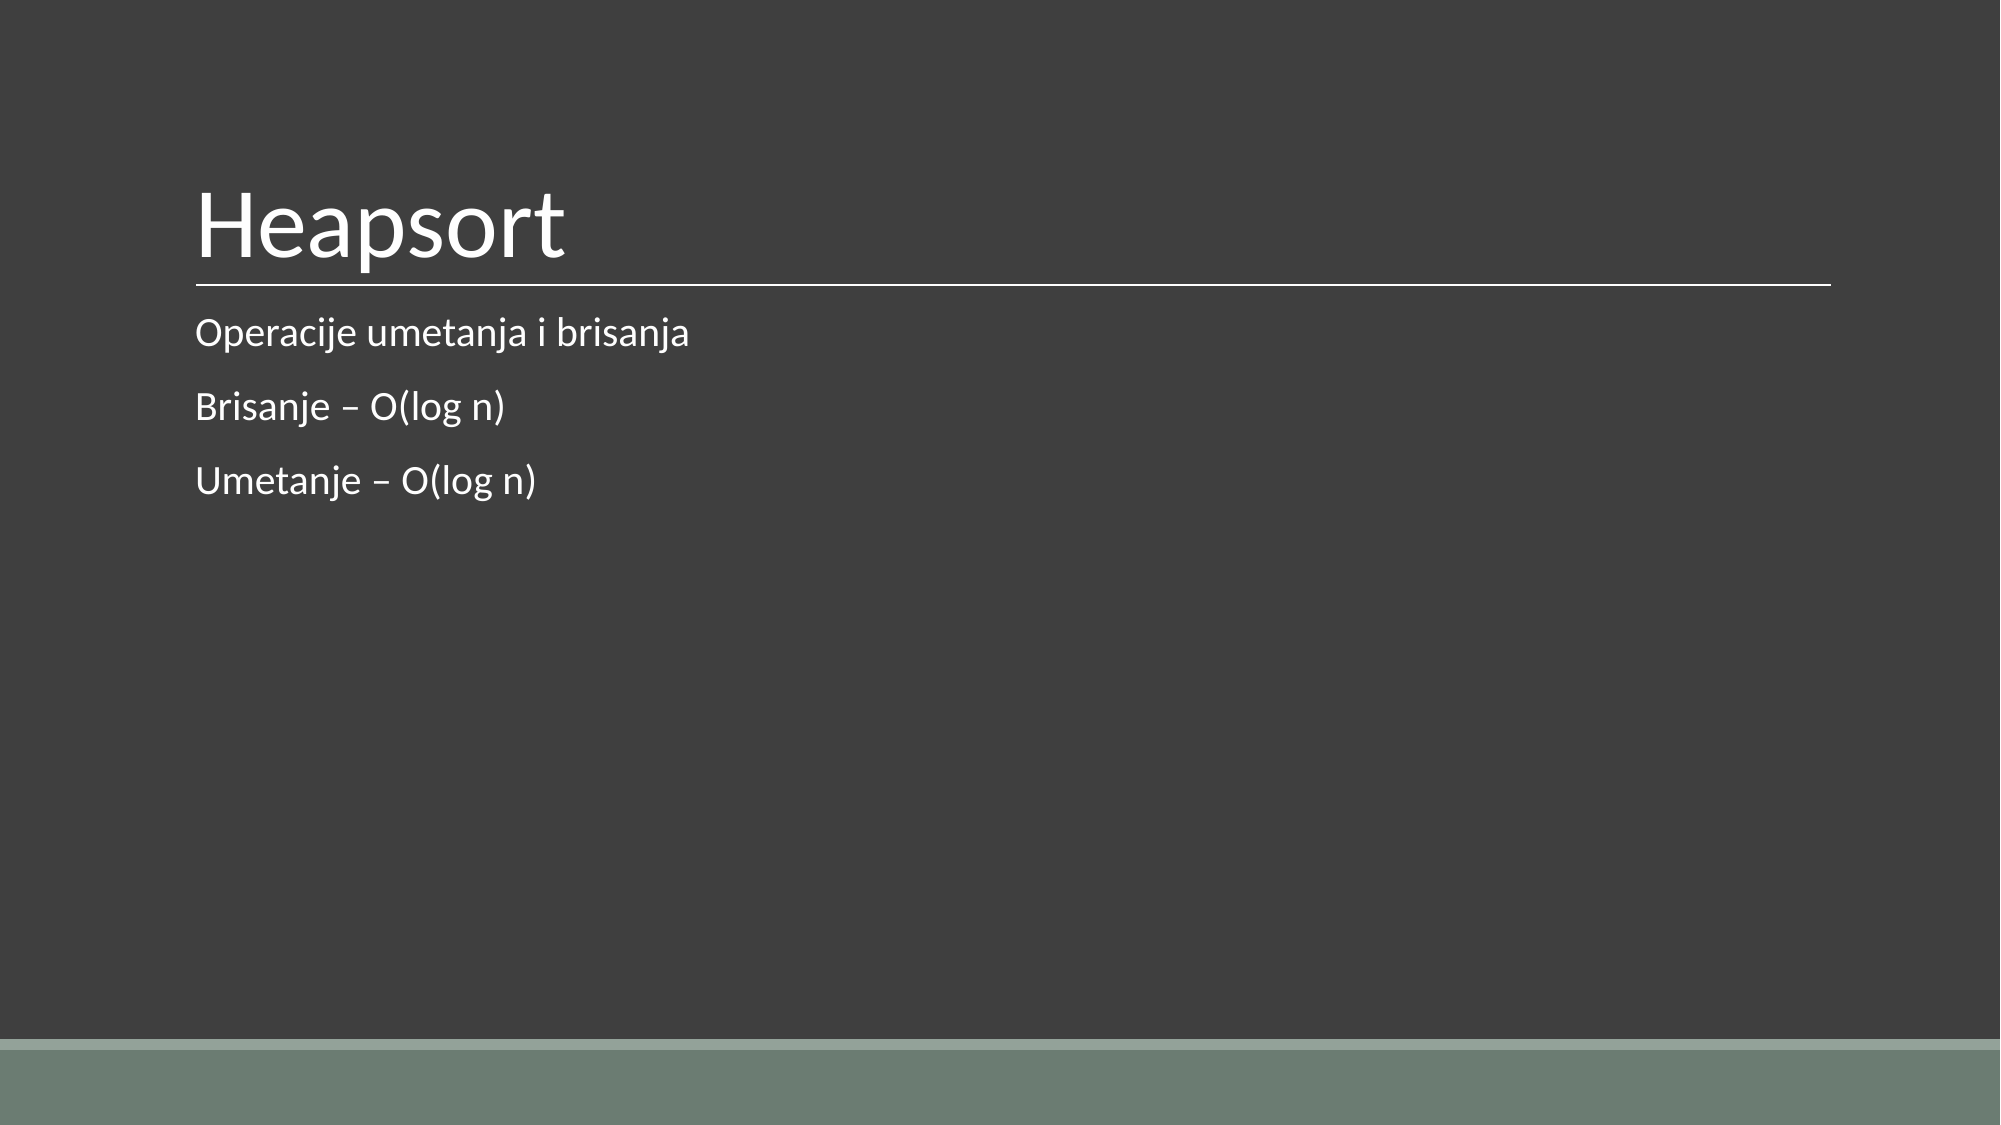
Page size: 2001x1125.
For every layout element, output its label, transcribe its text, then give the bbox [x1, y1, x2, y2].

list Operacije umetanja i brisanja Brisanje – O(log n) Umetanje – O(log n) [180, 302, 1830, 963]
title Heapsort [180, 47, 1830, 285]
